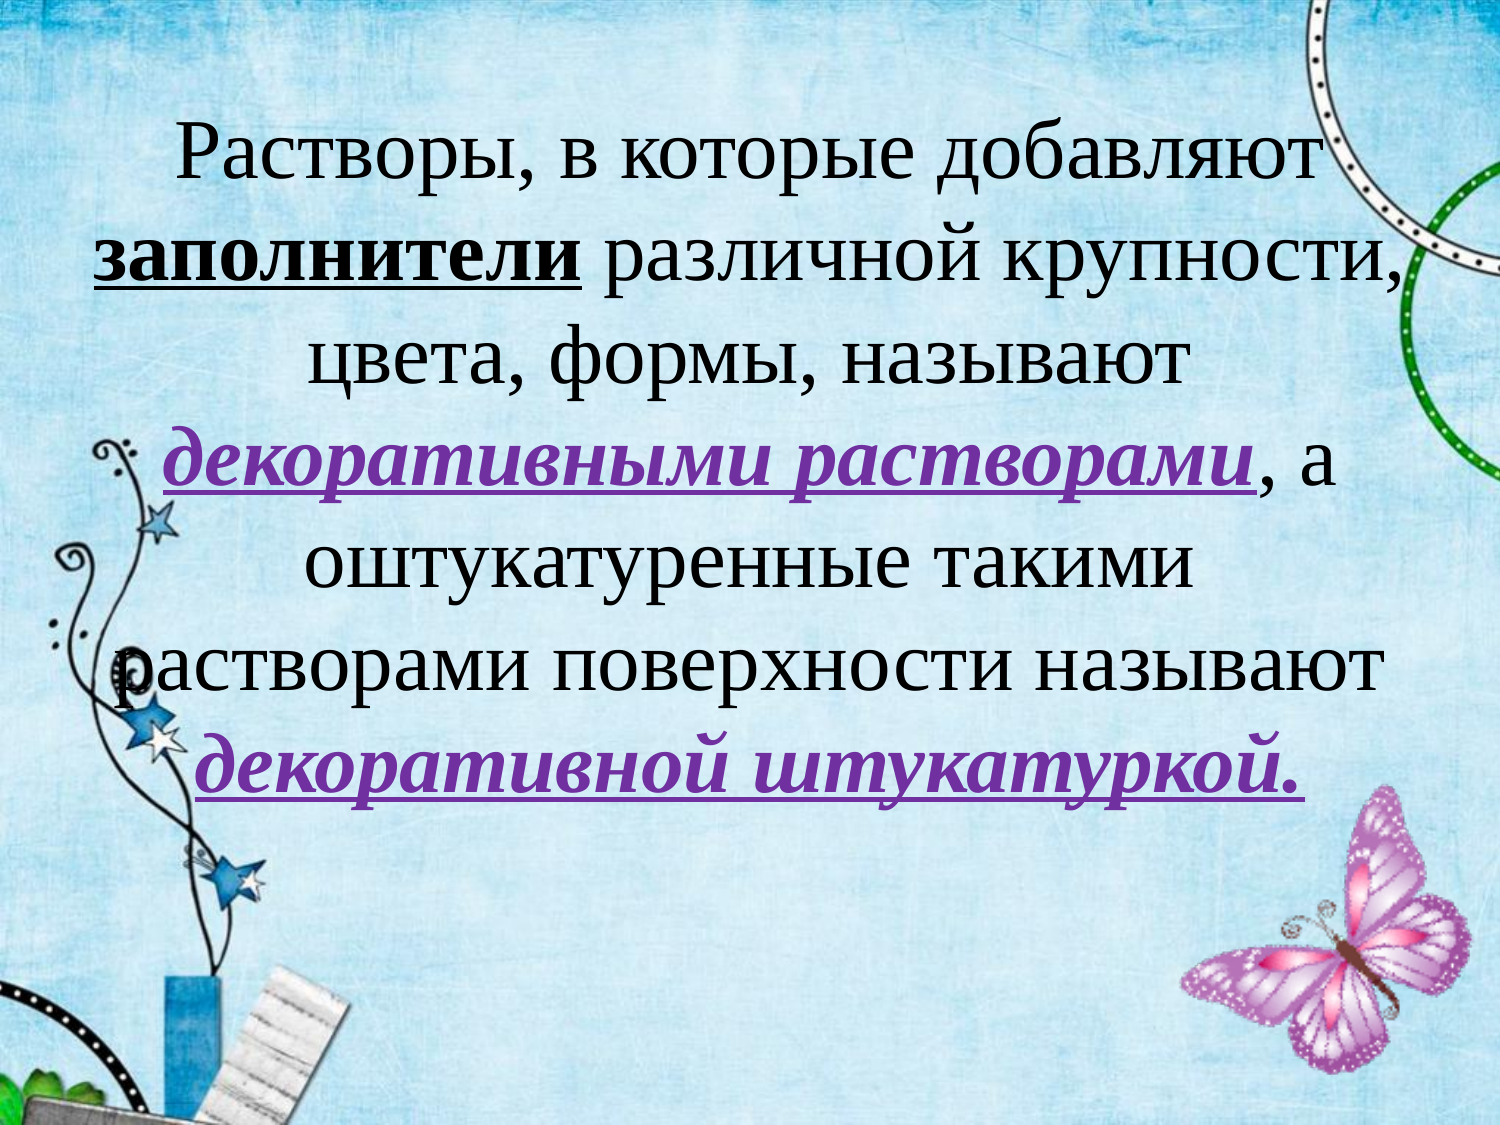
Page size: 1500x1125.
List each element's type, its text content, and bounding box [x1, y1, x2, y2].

picture [0, 0, 1500, 1125]
title Растворы, в которые добавляют заполнители различной крупности, цвета, формы, называют декоративными растворами, а оштукатуренные такими растворами поверхности называют декоративной штукатуркой. [75, 45, 1425, 858]
